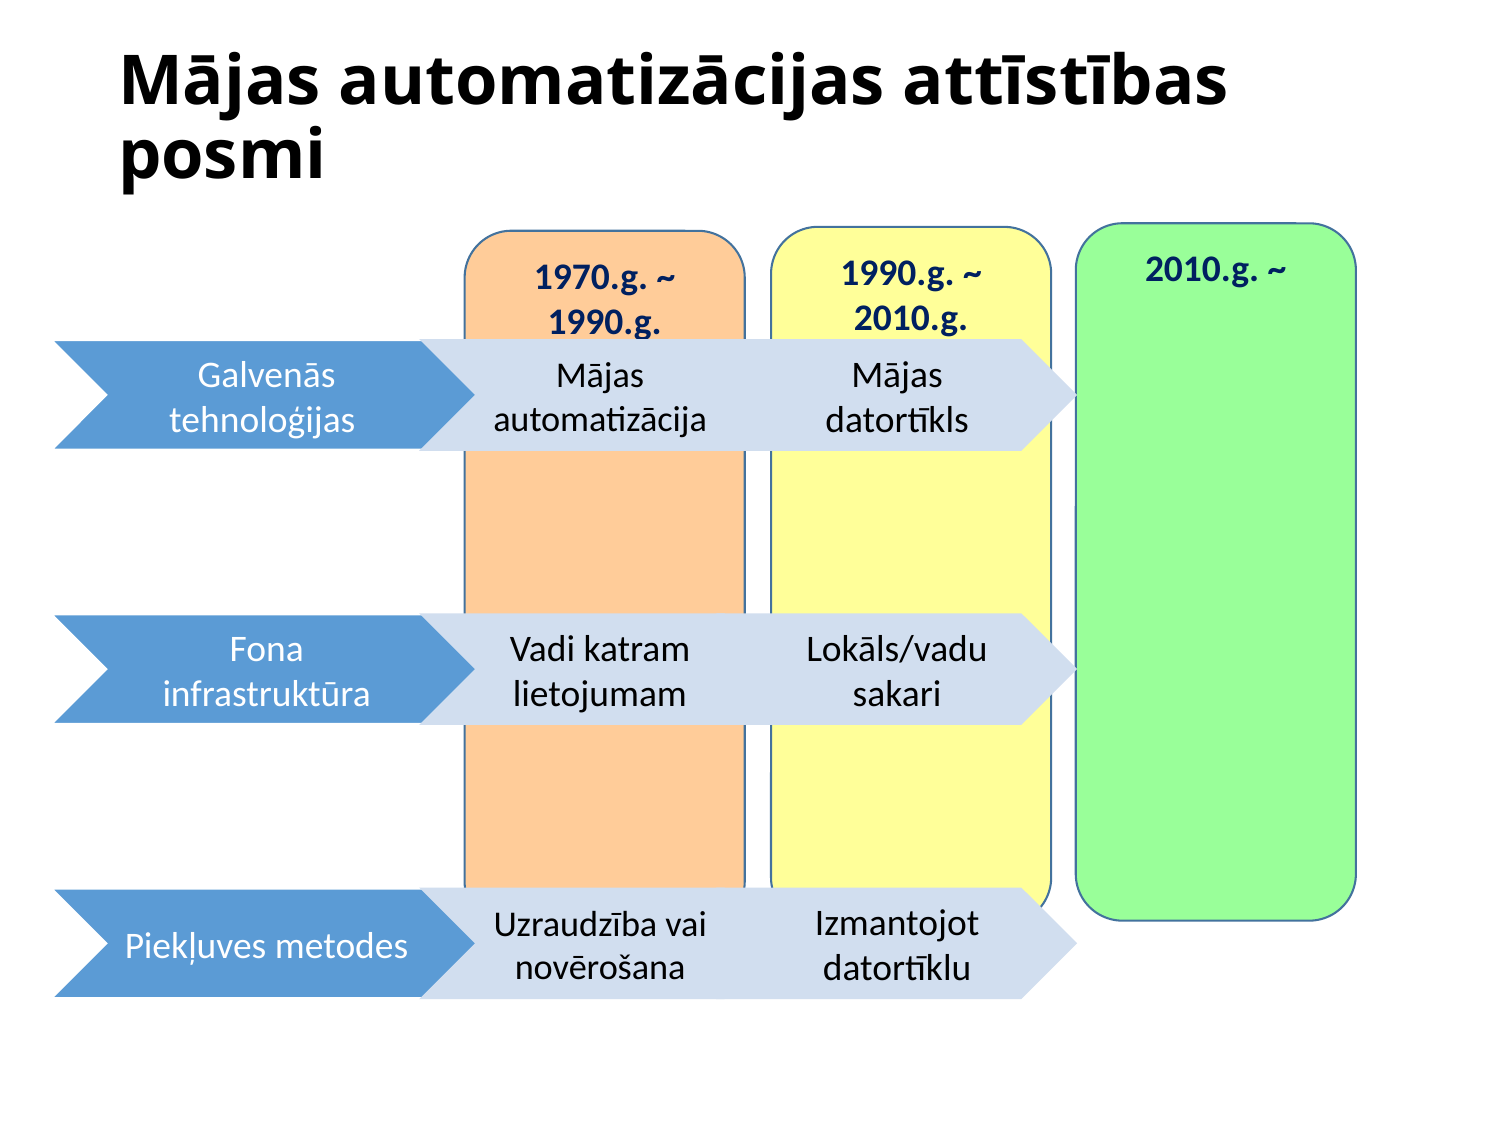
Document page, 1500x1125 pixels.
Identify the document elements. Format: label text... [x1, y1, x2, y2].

text_box 2010.g. ~ [1076, 222, 1357, 922]
title Mājas automatizācijas attīstības posmi [103, 59, 1397, 179]
text_box 1970.g. ~ 1990.g. [468, 229, 742, 257]
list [51, 257, 1076, 1081]
text_box 1990.g. ~ 2010.g. [773, 225, 1050, 257]
